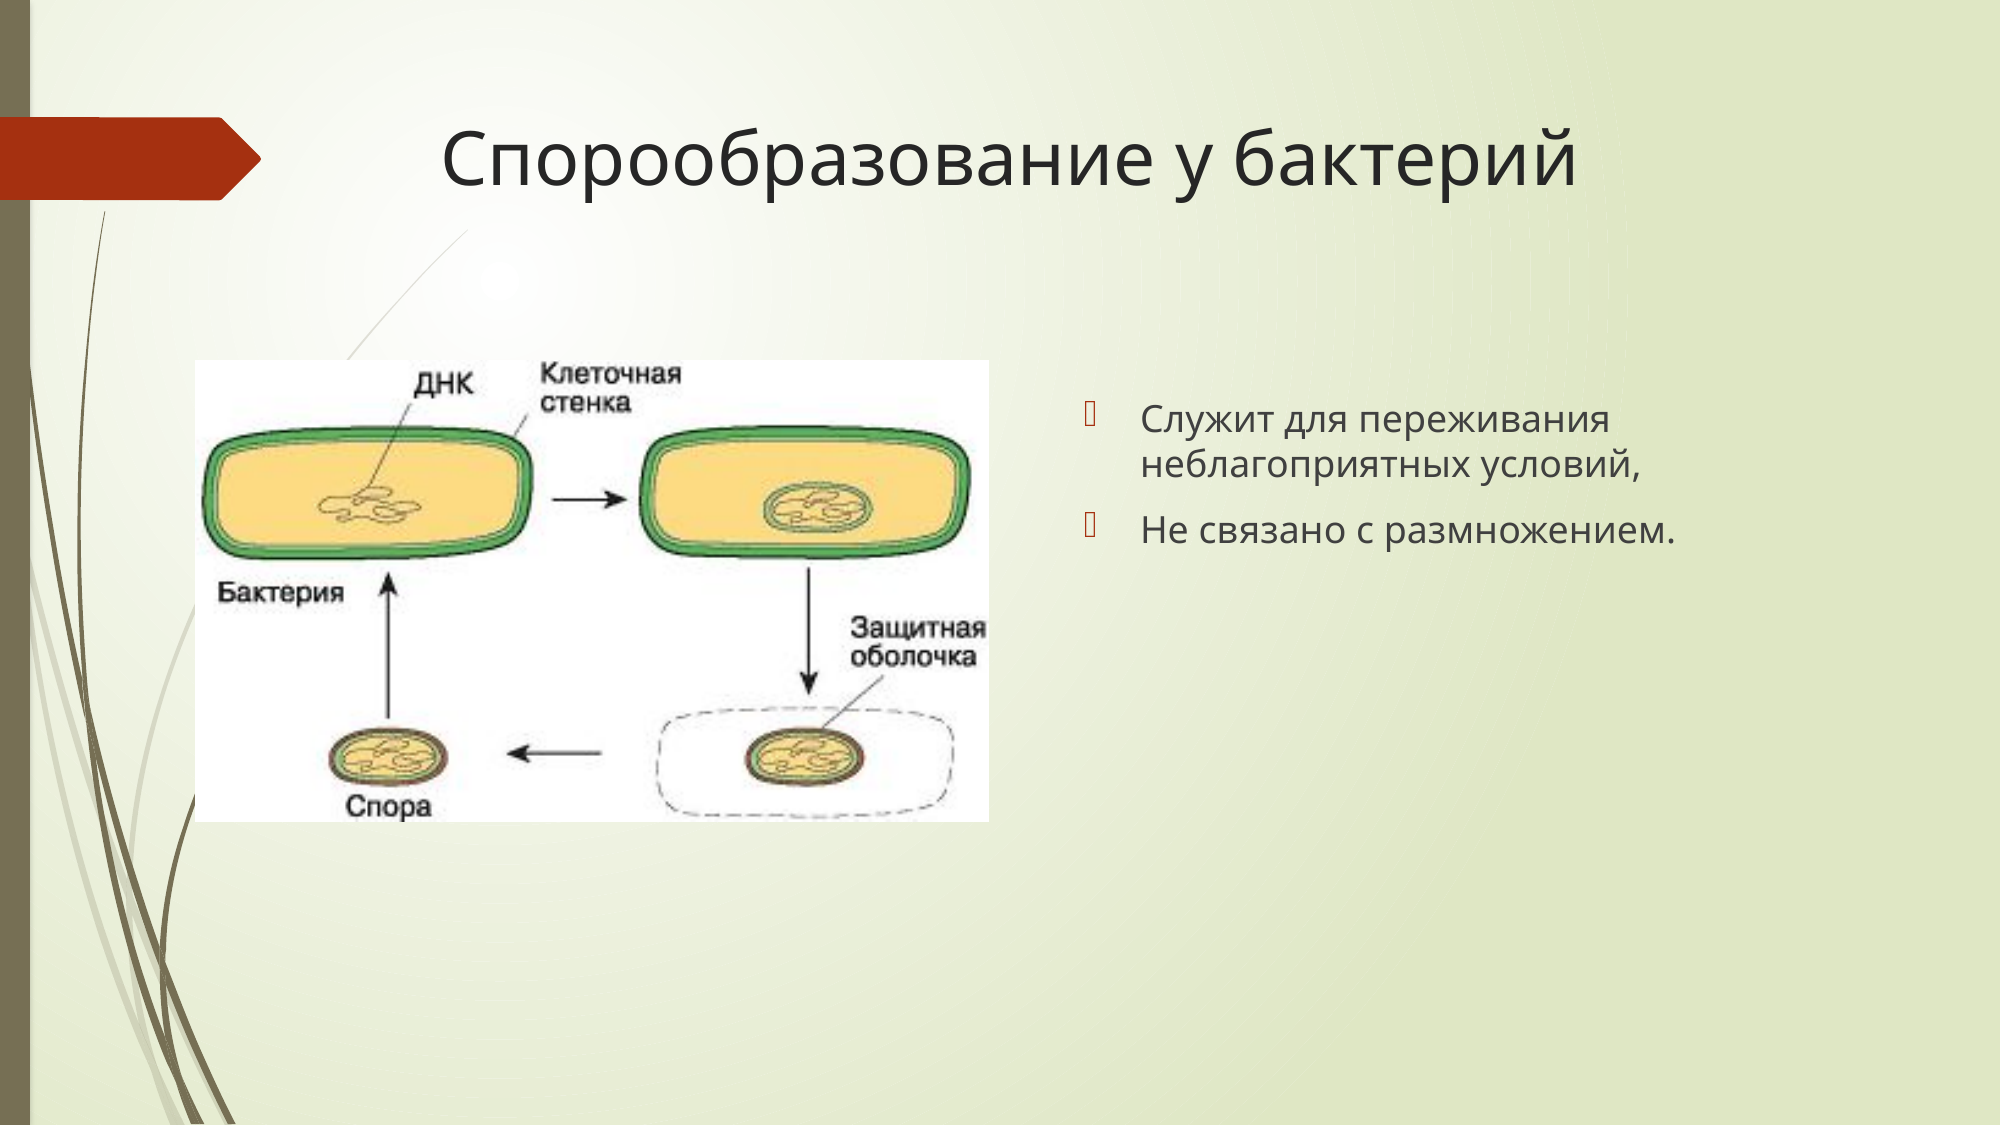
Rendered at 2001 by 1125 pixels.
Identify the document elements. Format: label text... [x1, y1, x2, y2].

picture [195, 360, 990, 823]
title Спорообразование у бактерий [425, 102, 1888, 313]
list Служит для переживания неблагоприятных условий, Не связано с размножением. [1068, 387, 1863, 1014]
